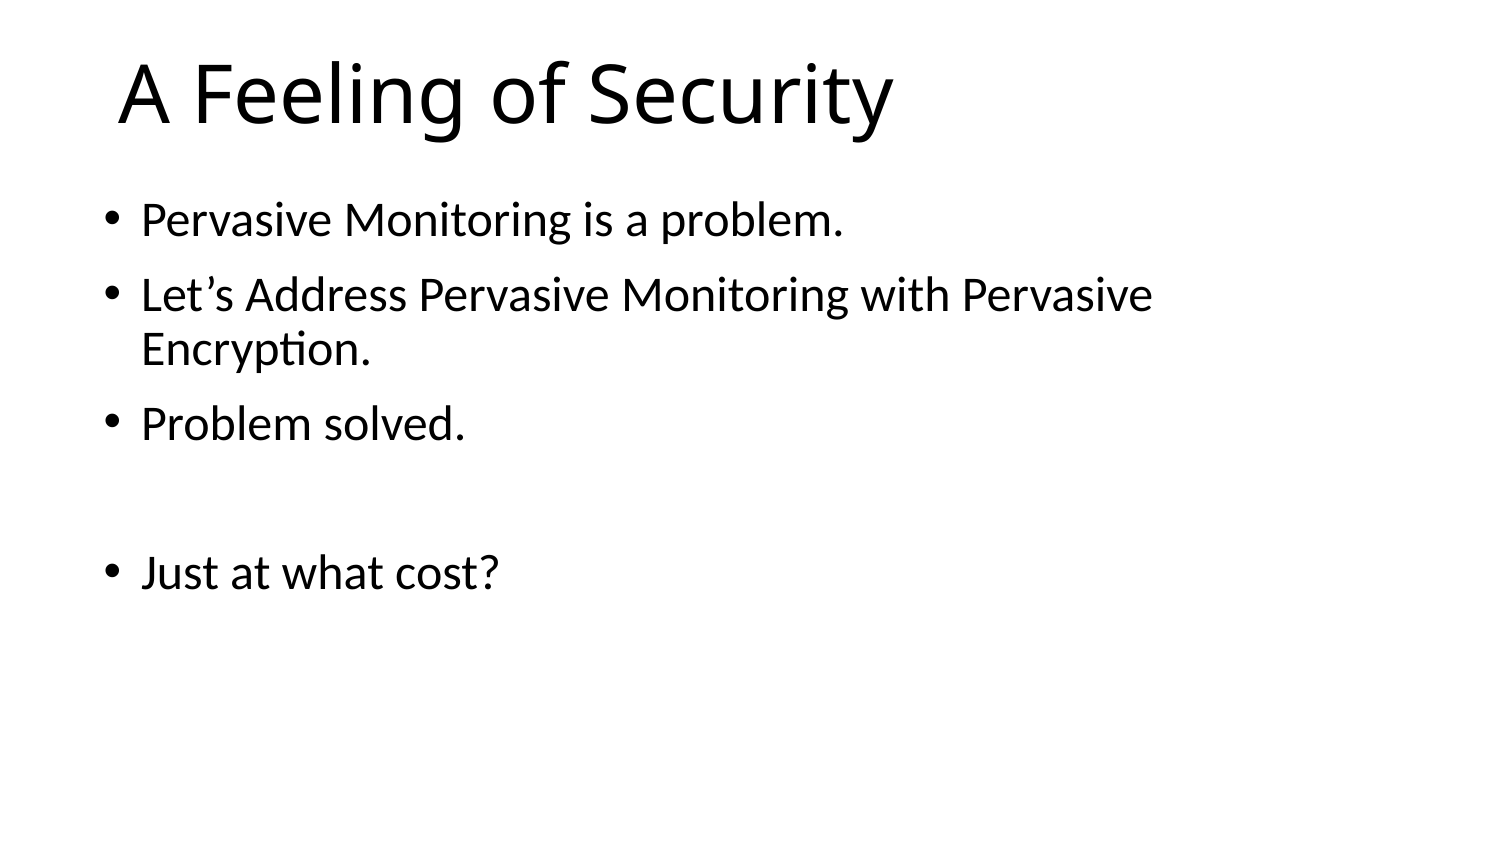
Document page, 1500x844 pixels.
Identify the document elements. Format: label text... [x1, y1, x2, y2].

title A Feeling of Security [103, 44, 1397, 149]
list Pervasive Monitoring is a problem. Let’s Address Pervasive Monitoring with Pervasive Encryption. Problem solved. Just at what cost? [88, 185, 1400, 718]
